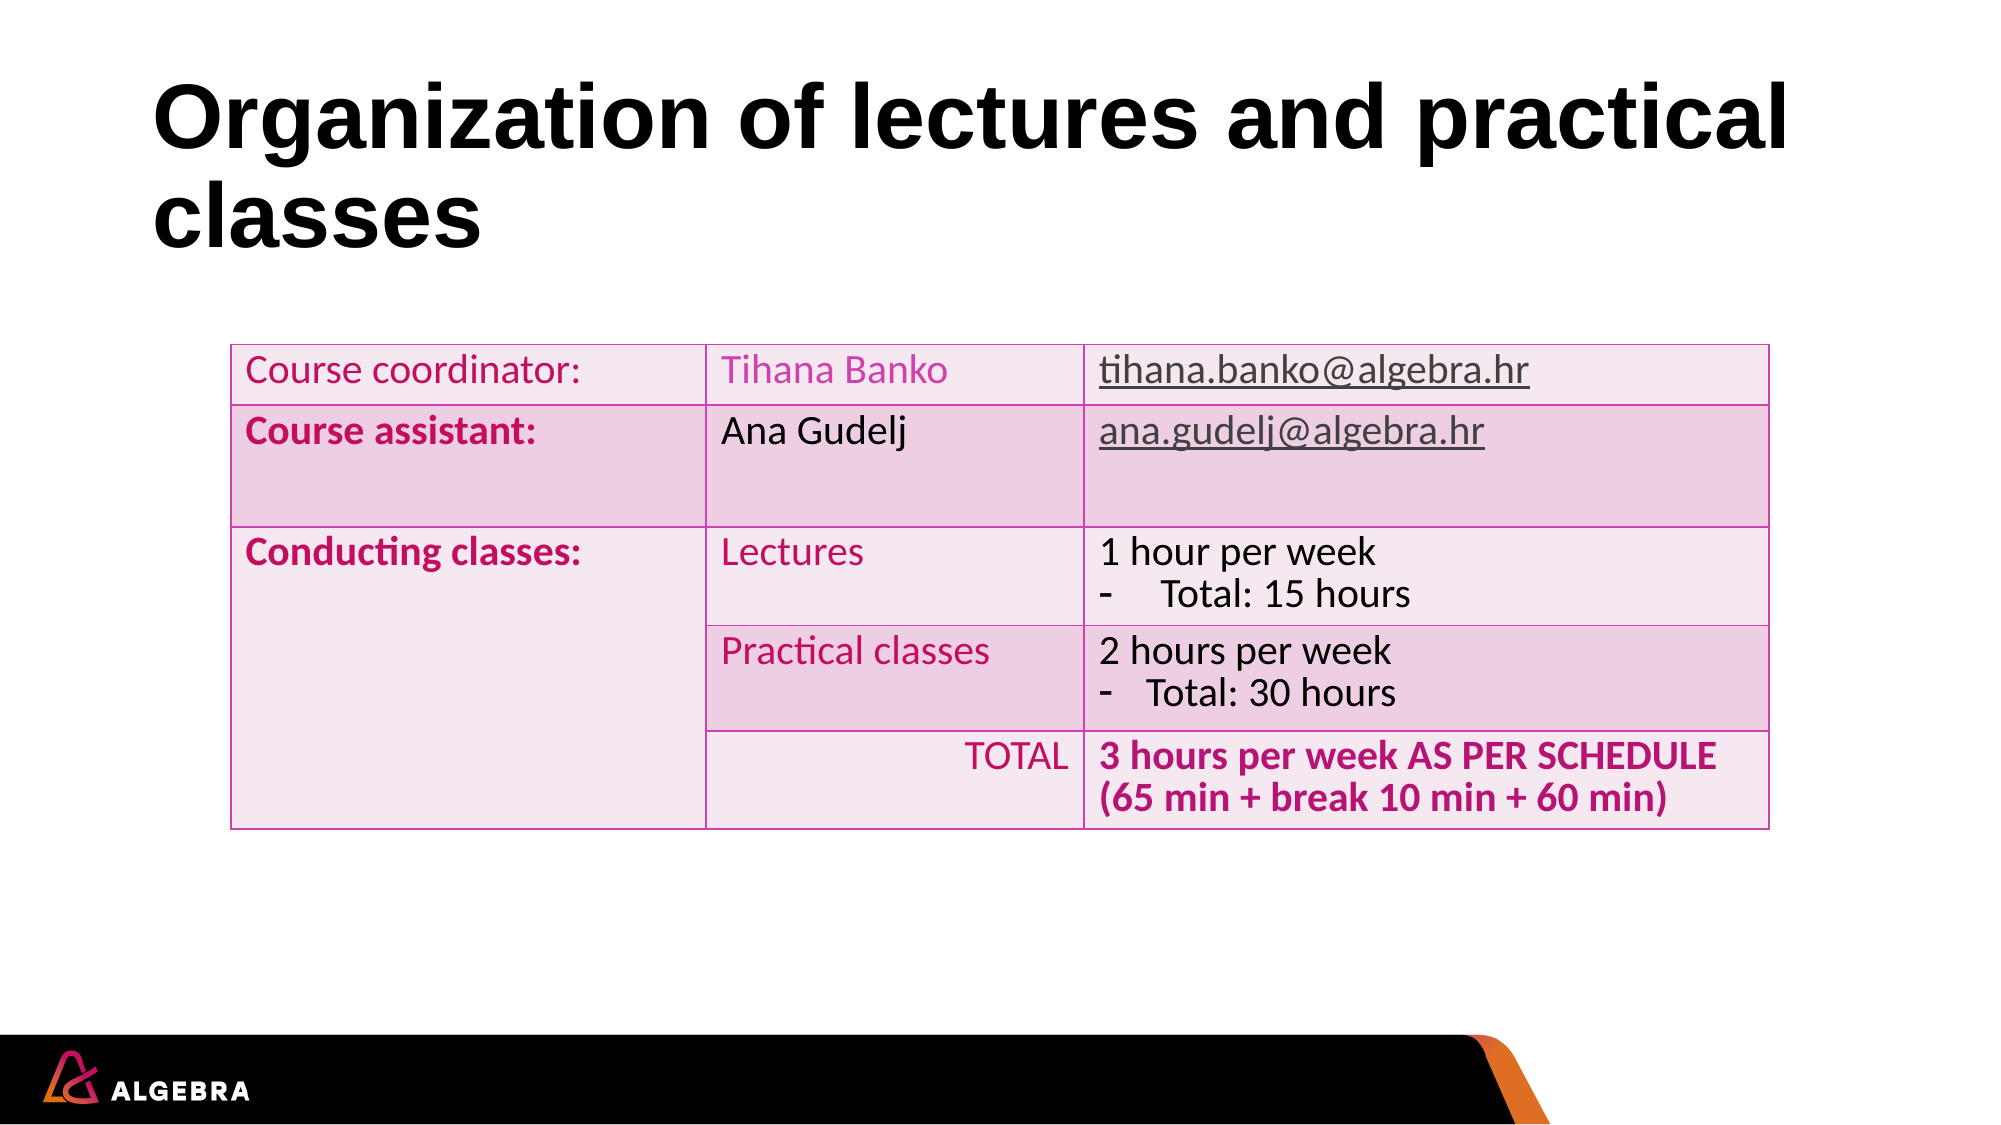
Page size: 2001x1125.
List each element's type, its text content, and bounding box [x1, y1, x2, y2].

table_cell 3 hours per week AS PER SCHEDULE (65 min + break 10 min + 60 min) [1085, 732, 1768, 828]
table_cell TOTAL [707, 732, 1083, 828]
table_cell ana.gudelj@algebra.hr [1085, 406, 1768, 526]
table_cell Practical classes [707, 626, 1083, 730]
picture [0, 1034, 1733, 1125]
table_header Tihana Banko [707, 345, 1083, 404]
table_cell 1 hour per week Total: 15 hours [1085, 528, 1768, 625]
title Organization of lectures and practical classes [137, 59, 1863, 278]
table_cell Lectures [707, 528, 1083, 625]
table_header tihana.banko@algebra.hr [1085, 345, 1768, 404]
table_cell 2 hours per week Total: 30 hours [1085, 626, 1768, 730]
table_cell Course assistant: [232, 406, 705, 526]
table_cell Ana Gudelj [707, 406, 1083, 526]
table_cell Conducting classes: [232, 528, 705, 828]
table_header Course coordinator: [232, 345, 705, 404]
